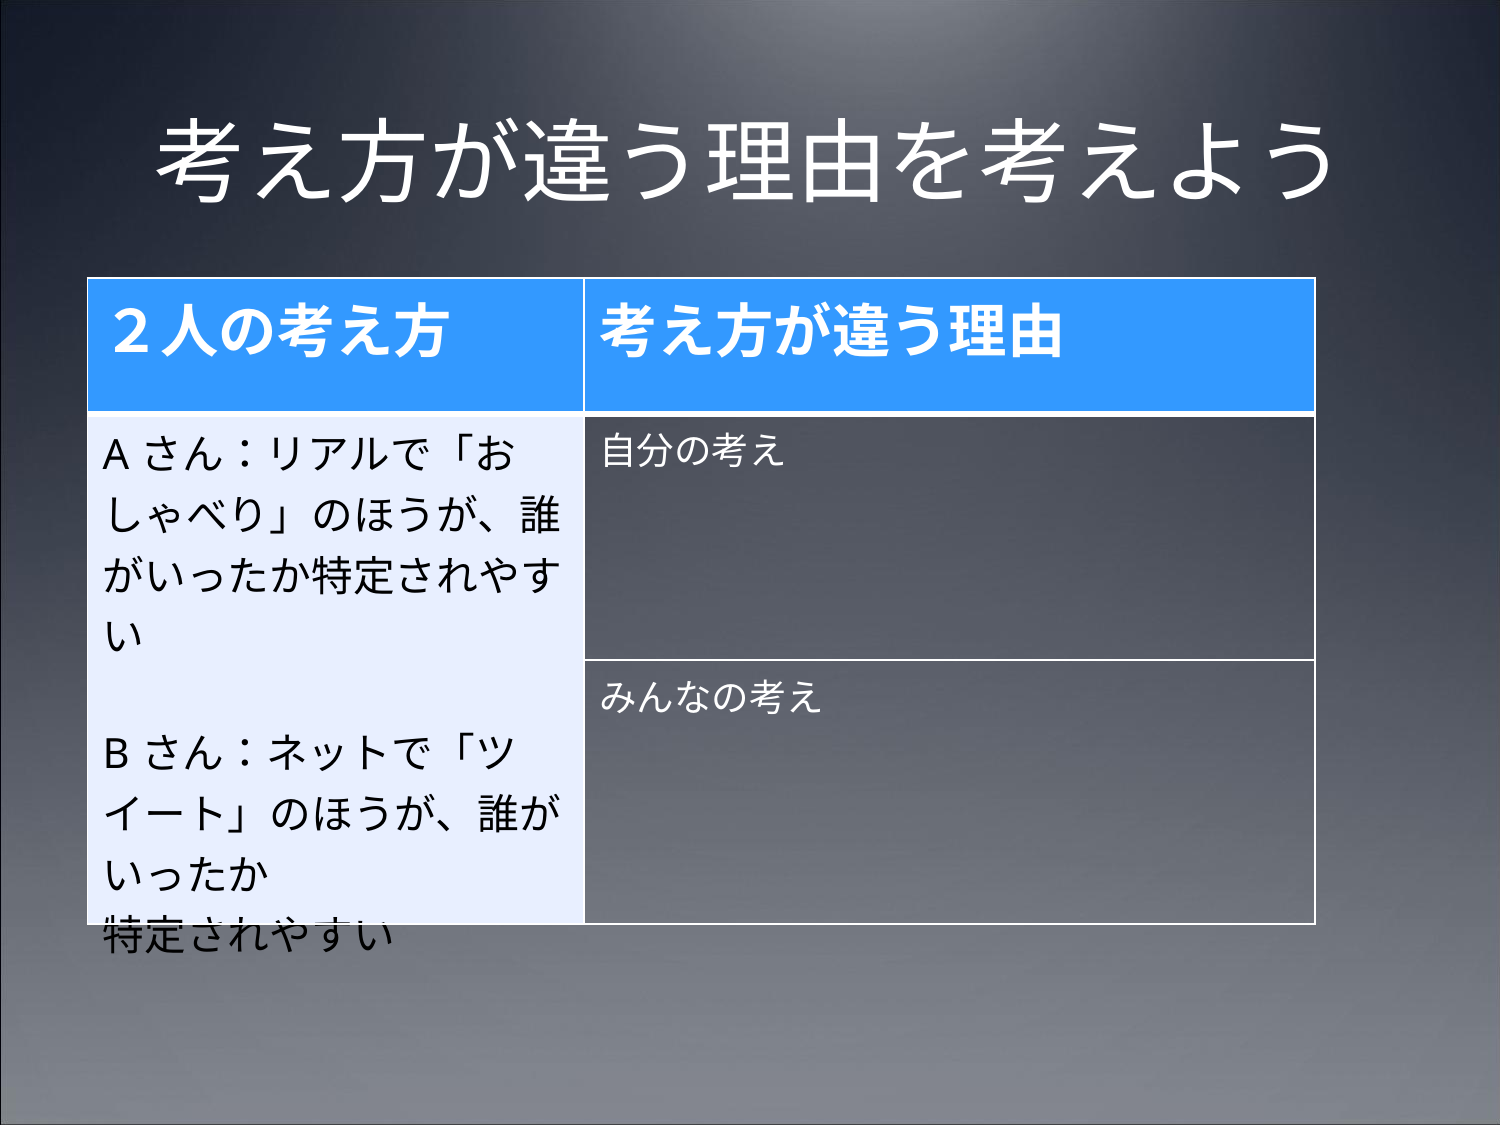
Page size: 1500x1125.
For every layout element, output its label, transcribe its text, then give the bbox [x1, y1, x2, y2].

table_header 考え方が違う理由 [585, 279, 1314, 411]
table_header ２人の考え方 [88, 279, 583, 411]
picture [0, 0, 1500, 1125]
table_cell Aさん：リアルで「おしゃべり」のほうが、誰がいったか特定されやすい Bさん：ネットで「ツイート」のほうが、誰がいったか 特定されやすい [88, 417, 583, 923]
table_cell みんなの考え [585, 661, 1314, 923]
table_cell 自分の考え [585, 417, 1314, 659]
text_box 考え方が違う理由を考えよう [139, 96, 1362, 221]
